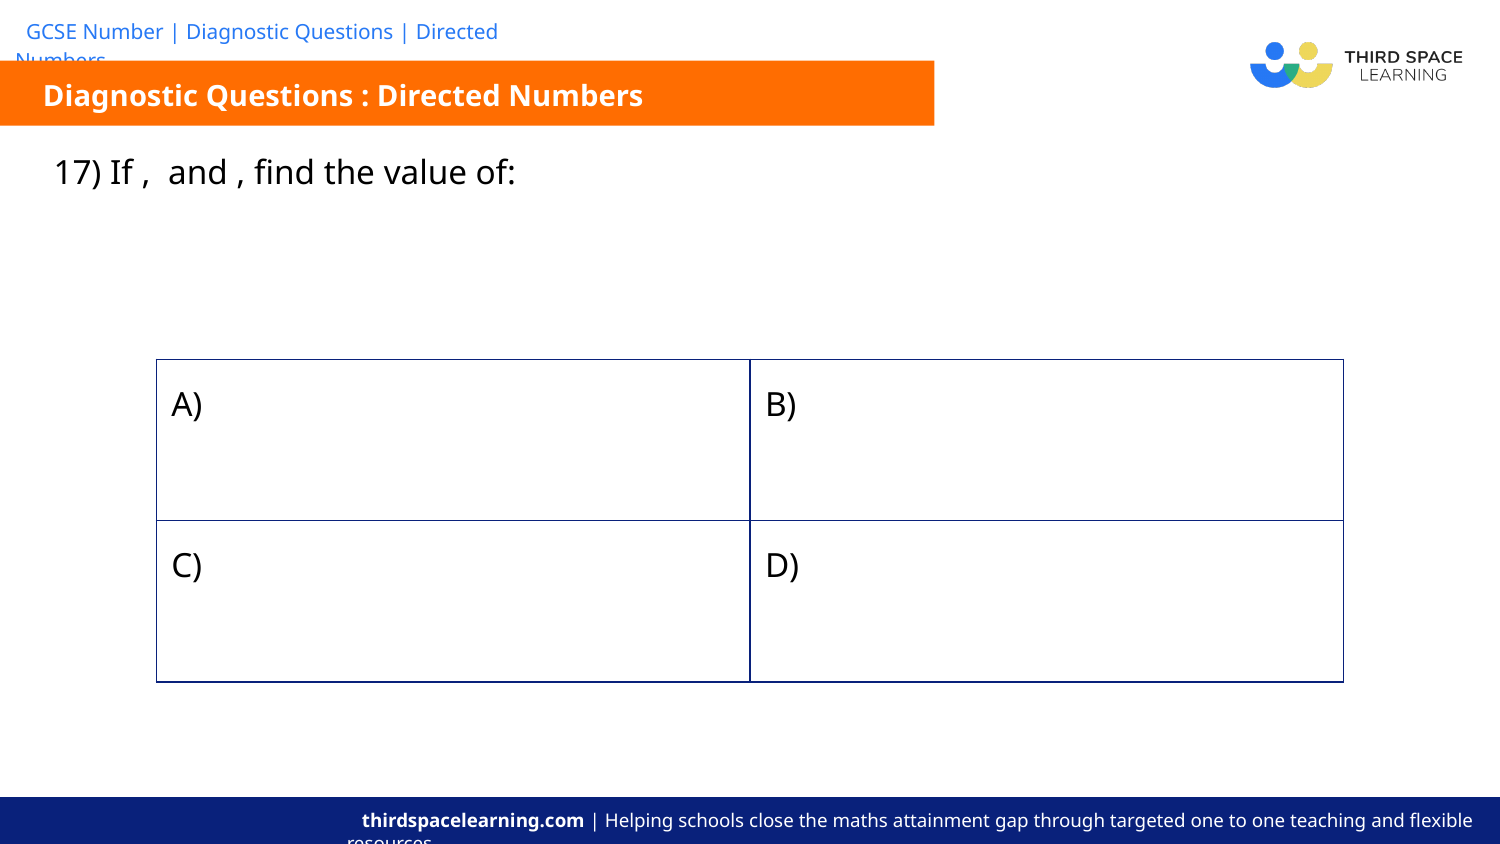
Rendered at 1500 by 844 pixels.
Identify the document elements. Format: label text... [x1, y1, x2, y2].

text_box Diagnostic Questions : Directed Numbers [27, 61, 778, 127]
picture [1250, 33, 1465, 99]
